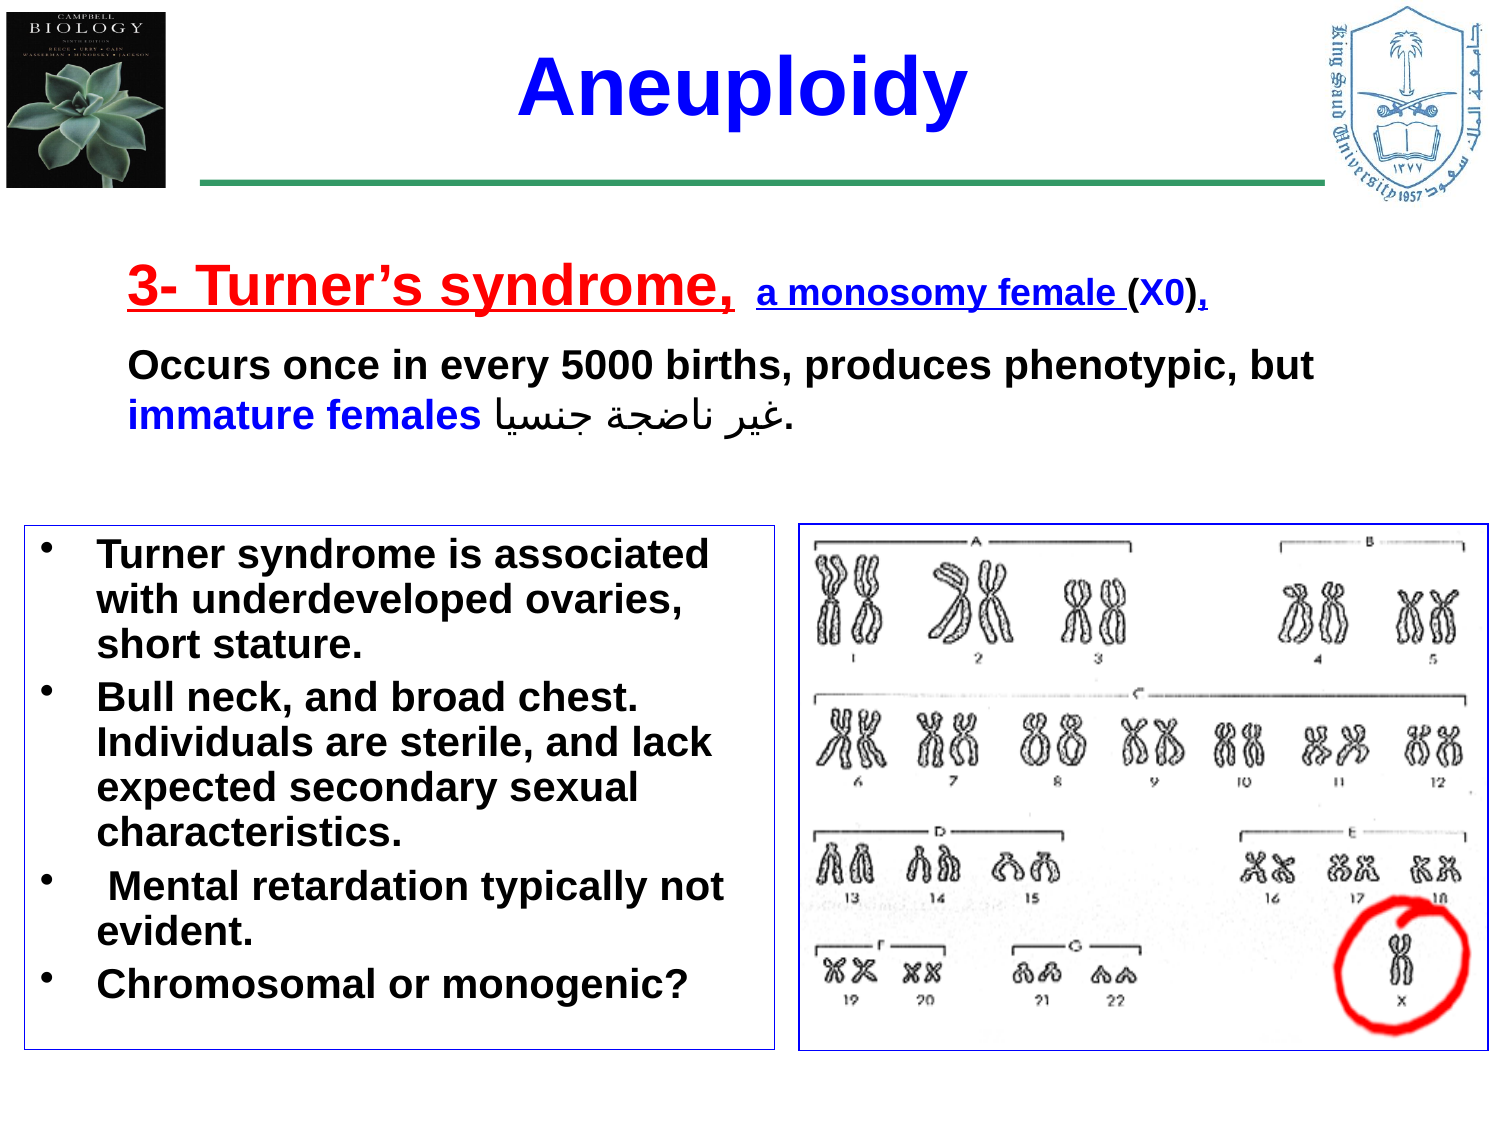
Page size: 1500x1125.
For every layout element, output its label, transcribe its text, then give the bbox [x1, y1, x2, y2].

picture [799, 524, 1488, 1051]
text_box 3- Turner’s syndrome, a monosomy female (X0), Occurs once in every 5000 births, produces phenotypic, but immature females غير ناضجة جنسيا. [112, 239, 1400, 446]
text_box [5, 0, 1488, 209]
list Turner syndrome is associated with underdeveloped ovaries, short stature. Bull neck, and broad chest. Individuals are sterile, and lack expected secondary sexual characteristics. Mental retardation typically not evident. Chromosomal or monogenic? [24, 525, 775, 1050]
